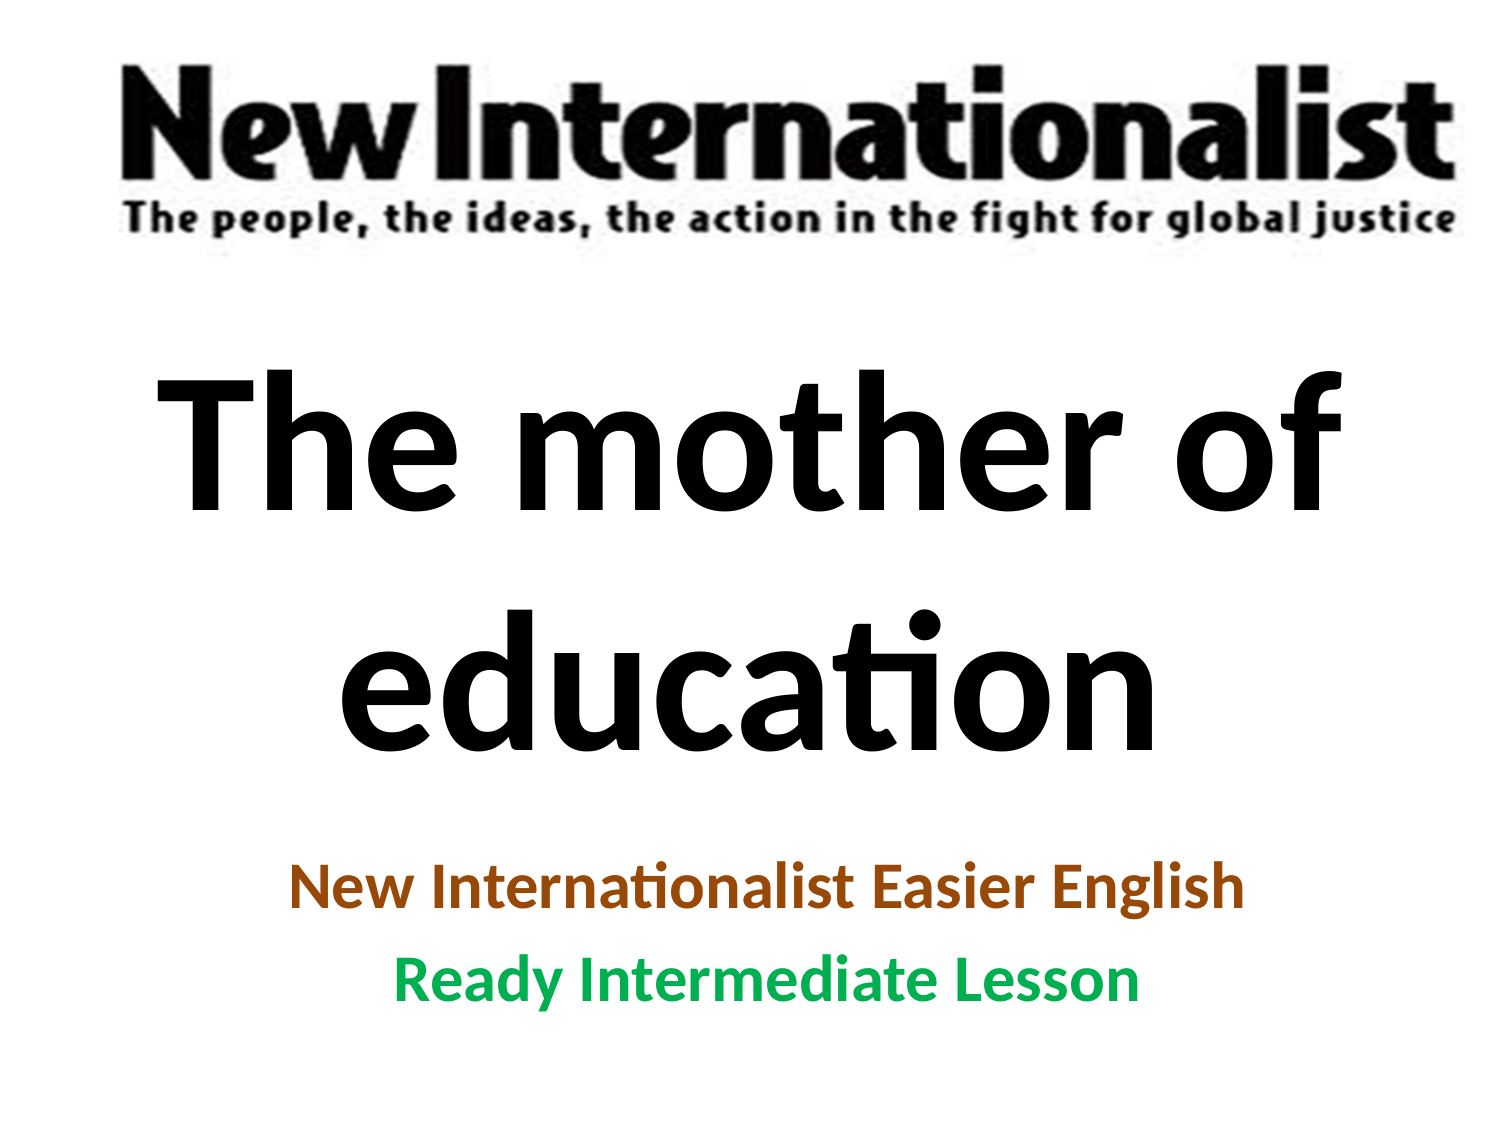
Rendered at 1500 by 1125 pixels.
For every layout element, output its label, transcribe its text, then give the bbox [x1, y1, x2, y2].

subtitle New Internationalist Easier English Ready Intermediate Lesson [159, 834, 1376, 1035]
title The mother of education [88, 314, 1412, 787]
picture [119, 42, 1500, 279]
